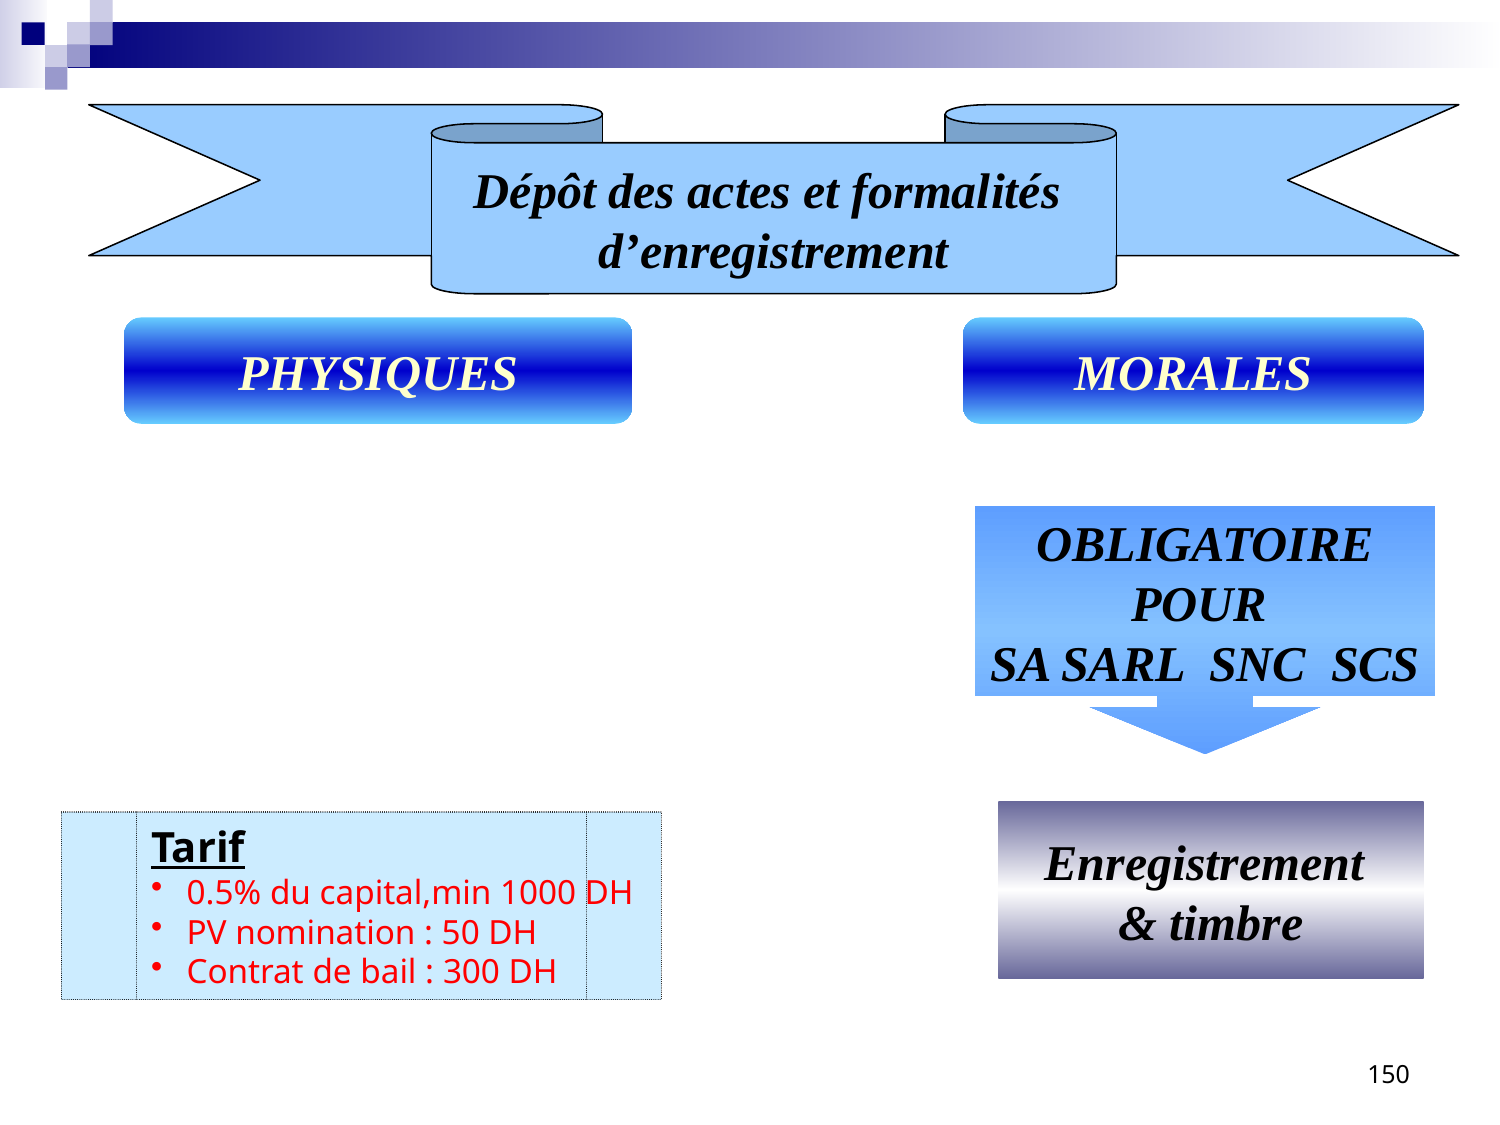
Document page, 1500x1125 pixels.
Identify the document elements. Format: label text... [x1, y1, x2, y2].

text_box Enregistrement & timbre [998, 801, 1424, 979]
text_box Tarif 0.5% du capital,min 1000 DH PV nomination : 50 DH Contrat de bail : 300 DH [61, 812, 662, 1000]
text_box MORALES [962, 317, 1424, 424]
text_box OBLIGATOIRE POUR SA SARL SNC SCS [974, 506, 1436, 755]
slide_number 150 [1074, 1025, 1425, 1100]
text_box PHYSIQUES [124, 317, 633, 424]
text_box Dépôt des actes et formalités d’enregistrement [88, 104, 1459, 294]
